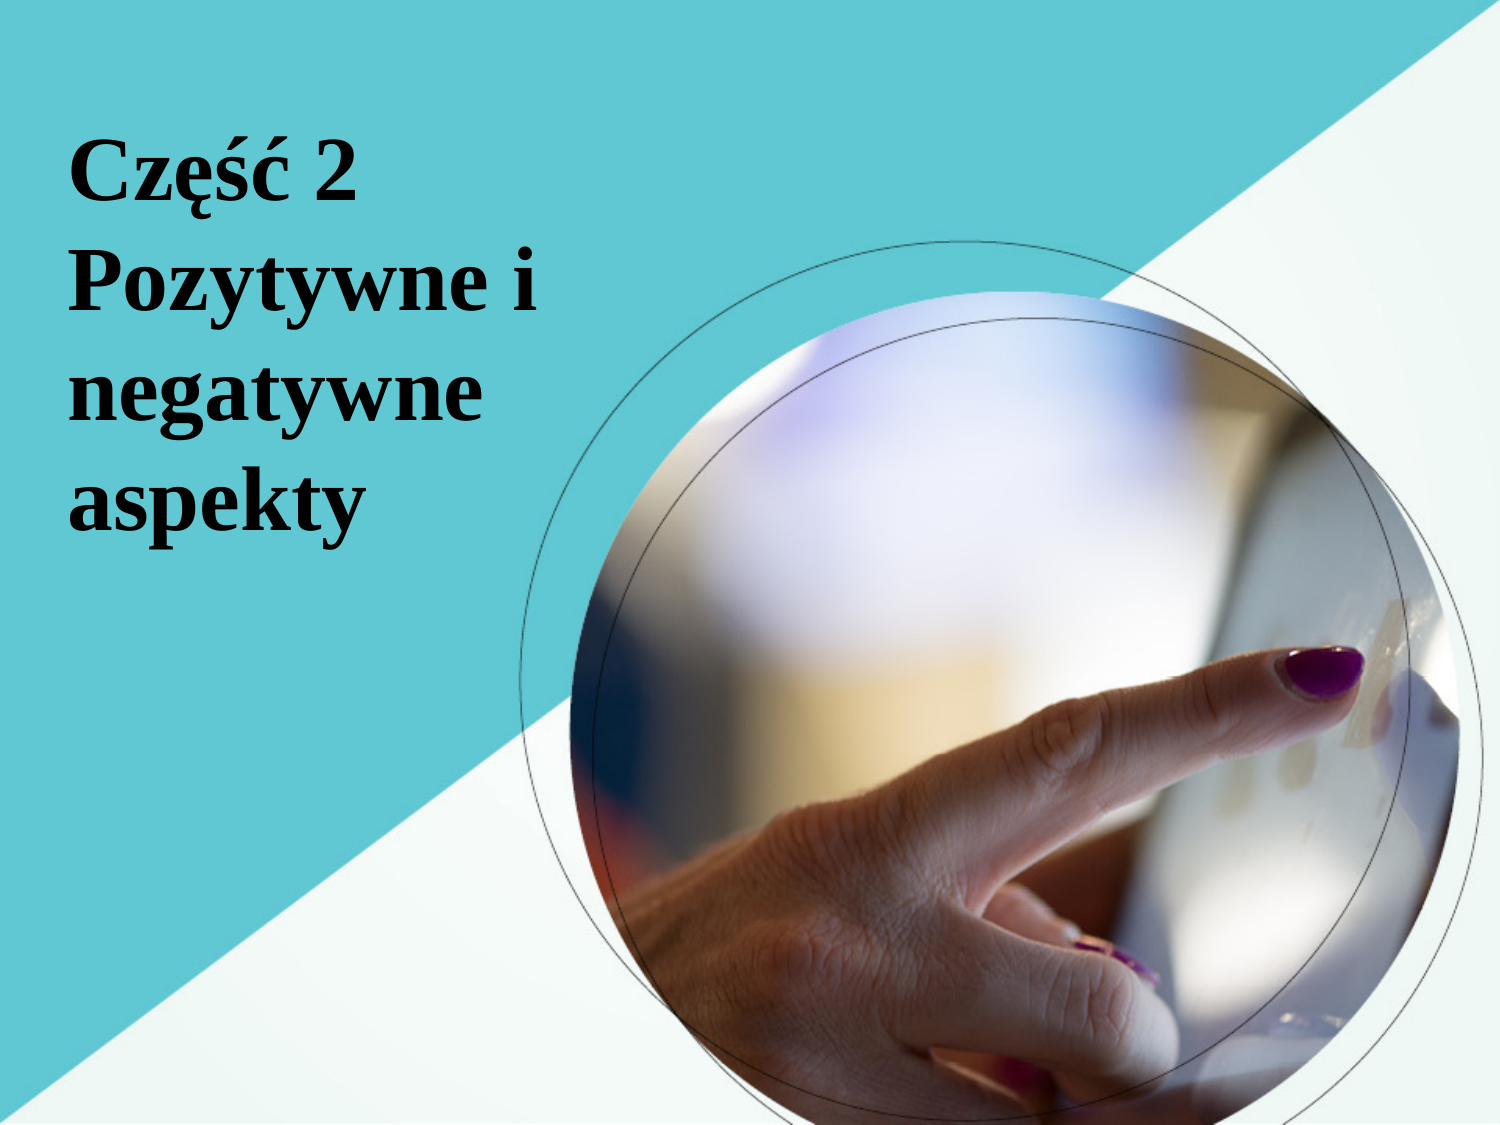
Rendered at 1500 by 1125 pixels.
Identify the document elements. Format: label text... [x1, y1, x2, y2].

text_box Część 2 Pozytywne i negatywne aspekty [52, 101, 1172, 557]
picture [0, 0, 1500, 1125]
